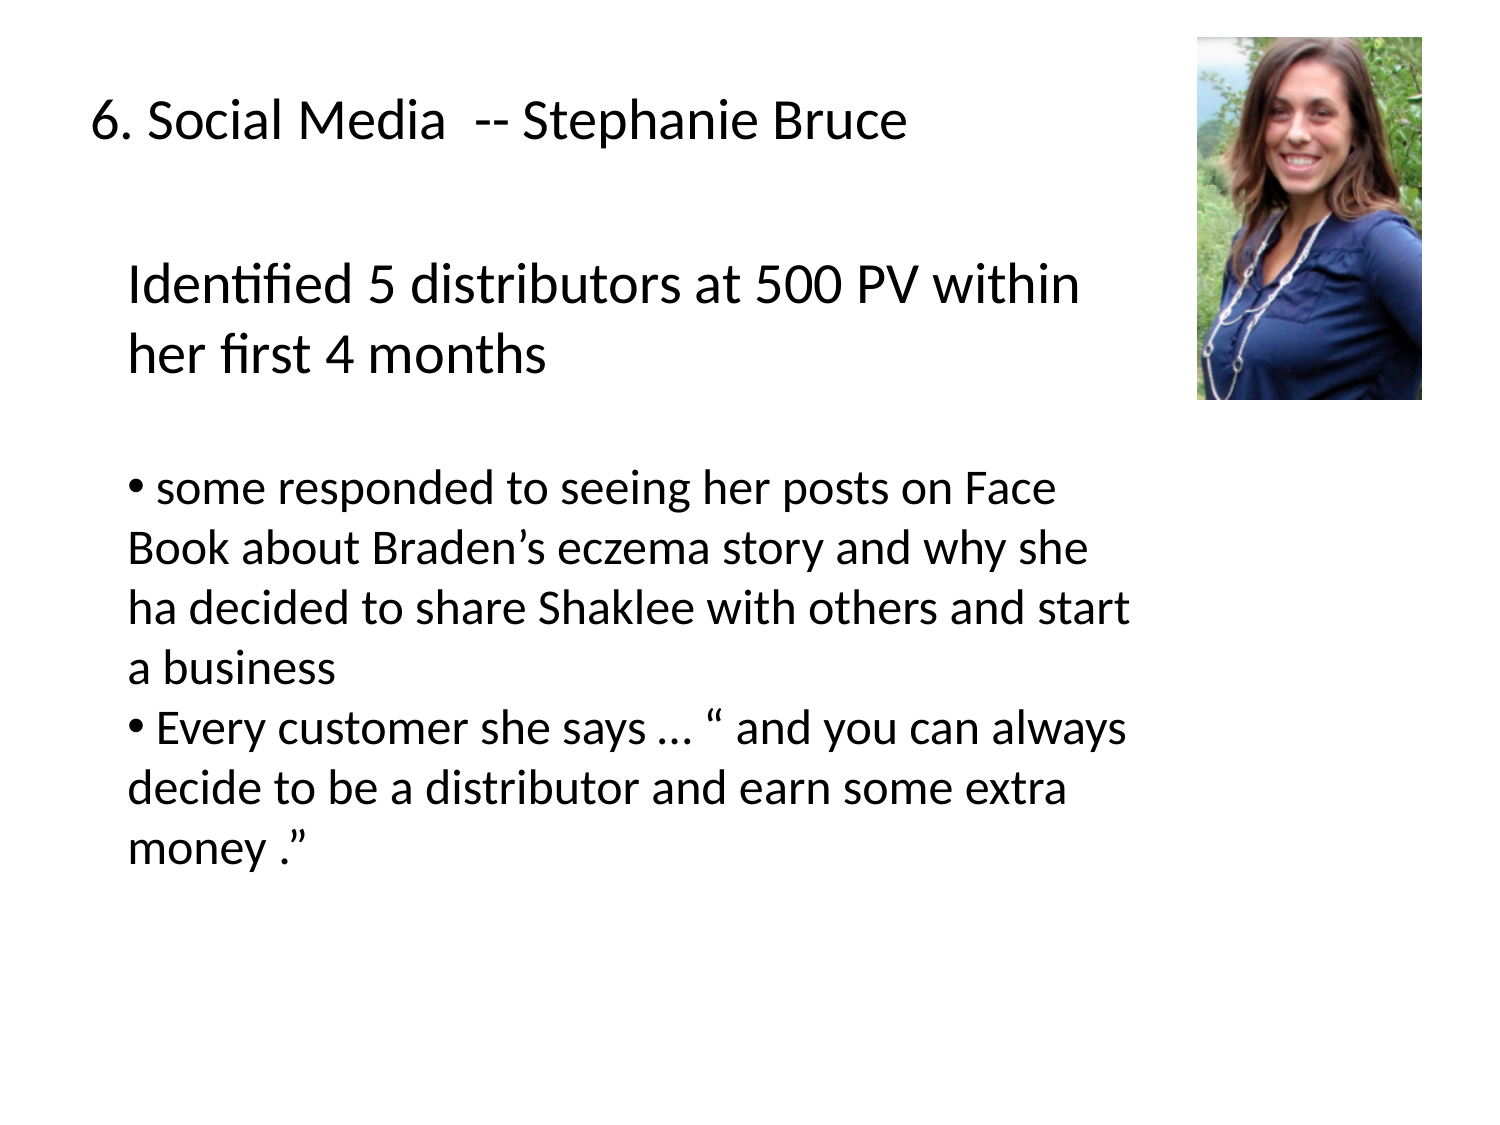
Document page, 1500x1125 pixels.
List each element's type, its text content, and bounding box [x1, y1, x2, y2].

title 6. Social Media -- Stephanie Bruce [75, 45, 1192, 188]
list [1197, 37, 1423, 401]
text_box Identified 5 distributors at 500 PV within her first 4 months some responded to seeing her posts on Face Book about Braden’s eczema story and why she ha decided to share Shaklee with others and start a business Every customer she says … “ and you can always decide to be a distributor and earn some extra money .” [112, 237, 1163, 883]
